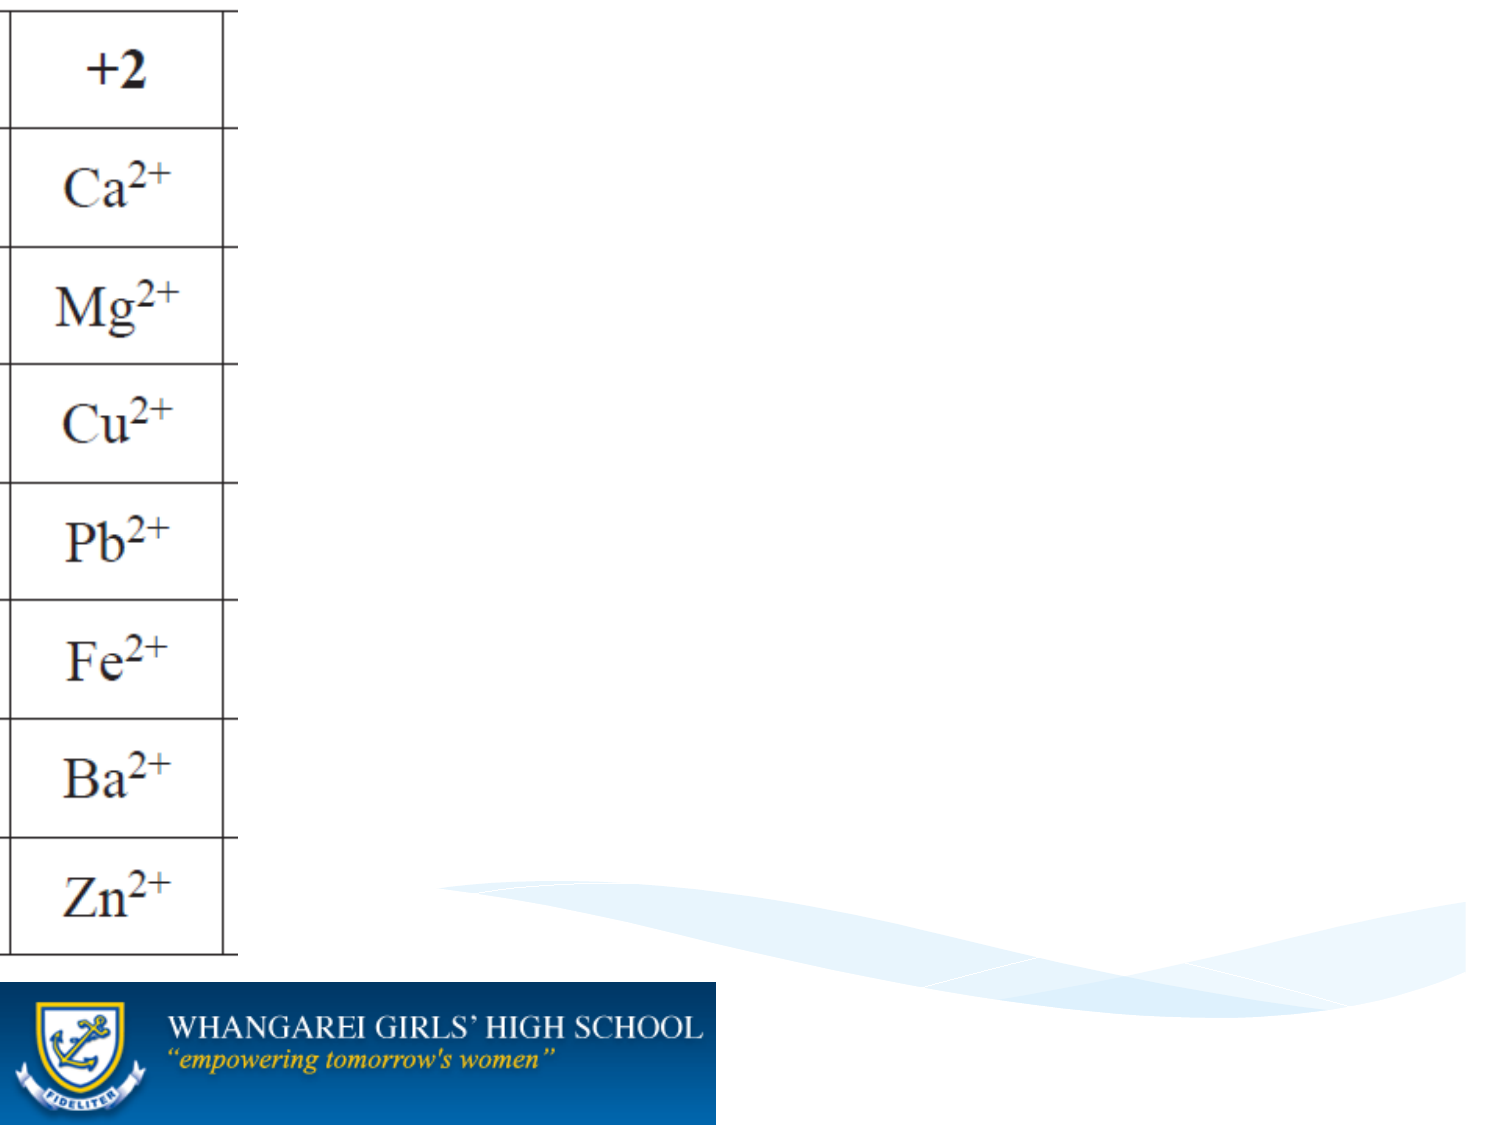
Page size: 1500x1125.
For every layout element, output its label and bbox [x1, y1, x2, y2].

picture [0, 982, 716, 1125]
picture [0, 0, 238, 960]
